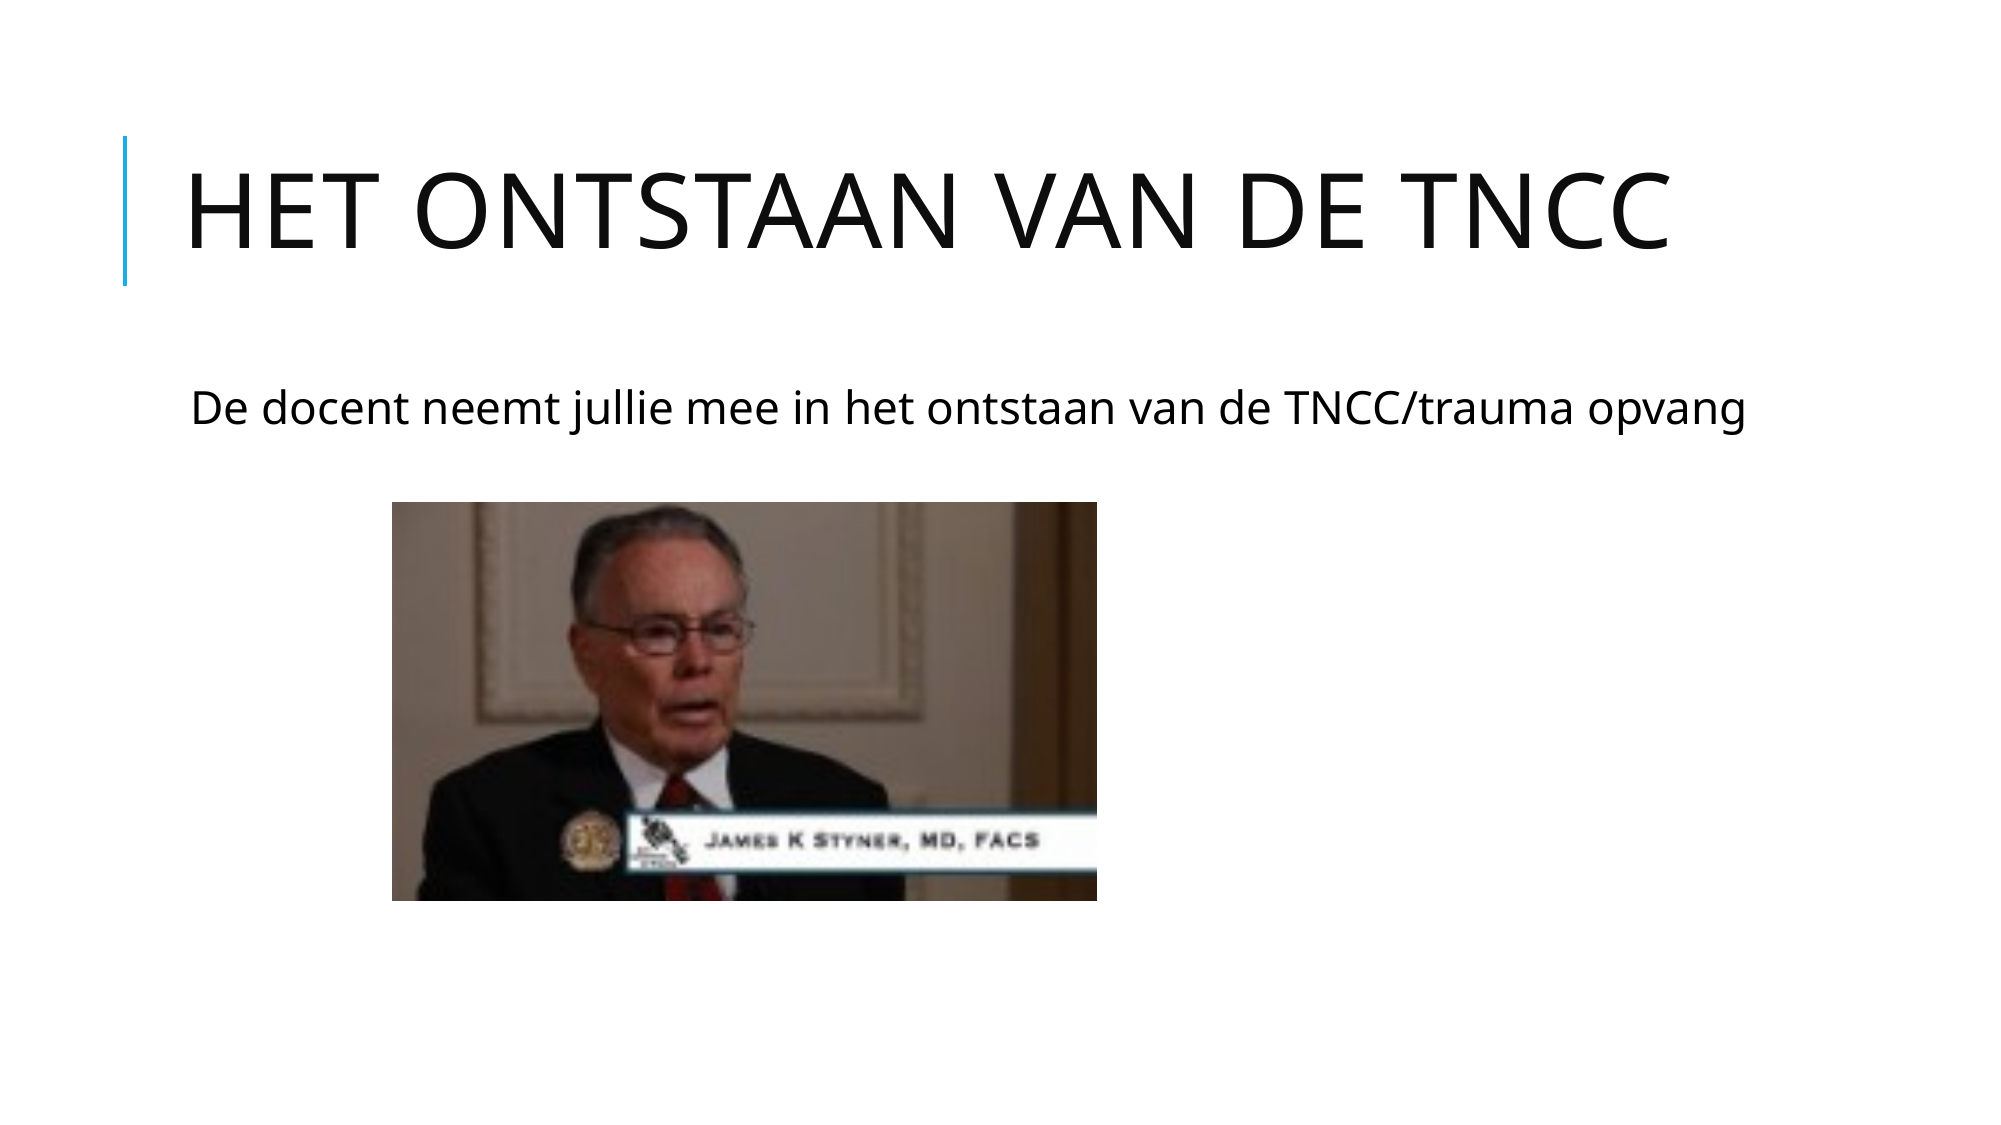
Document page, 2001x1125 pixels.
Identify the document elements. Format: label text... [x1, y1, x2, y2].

list De docent neemt jullie mee in het ontstaan van de TNCC/trauma opvang [168, 377, 1763, 1038]
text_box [391, 501, 1098, 902]
title Het ontstaan van de TNCC [168, 96, 1763, 342]
